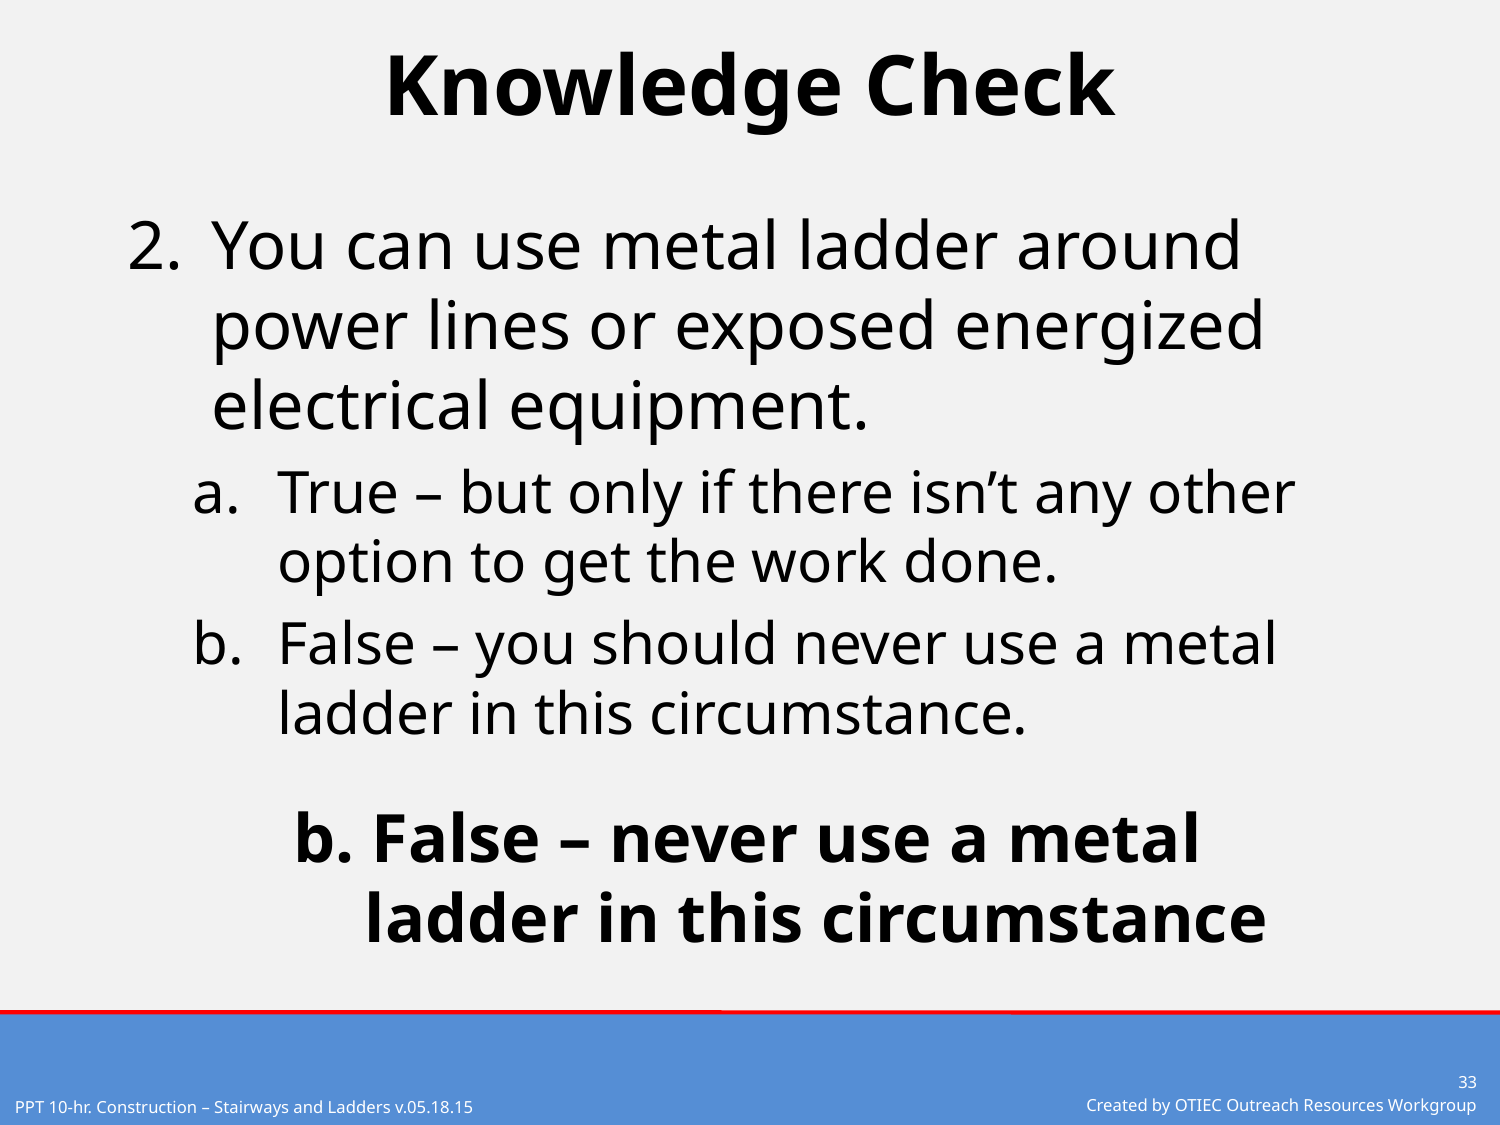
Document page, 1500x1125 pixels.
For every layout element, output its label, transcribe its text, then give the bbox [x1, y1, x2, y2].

list You can use metal ladder around power lines or exposed energized electrical equipment. True – but only if there isn’t any other option to get the work done. False – you should never use a metal ladder in this circumstance. [112, 195, 1400, 851]
title Knowledge Check [75, 24, 1425, 213]
text_box b. False – never use a metal ladder in this circumstance [168, 788, 1344, 977]
